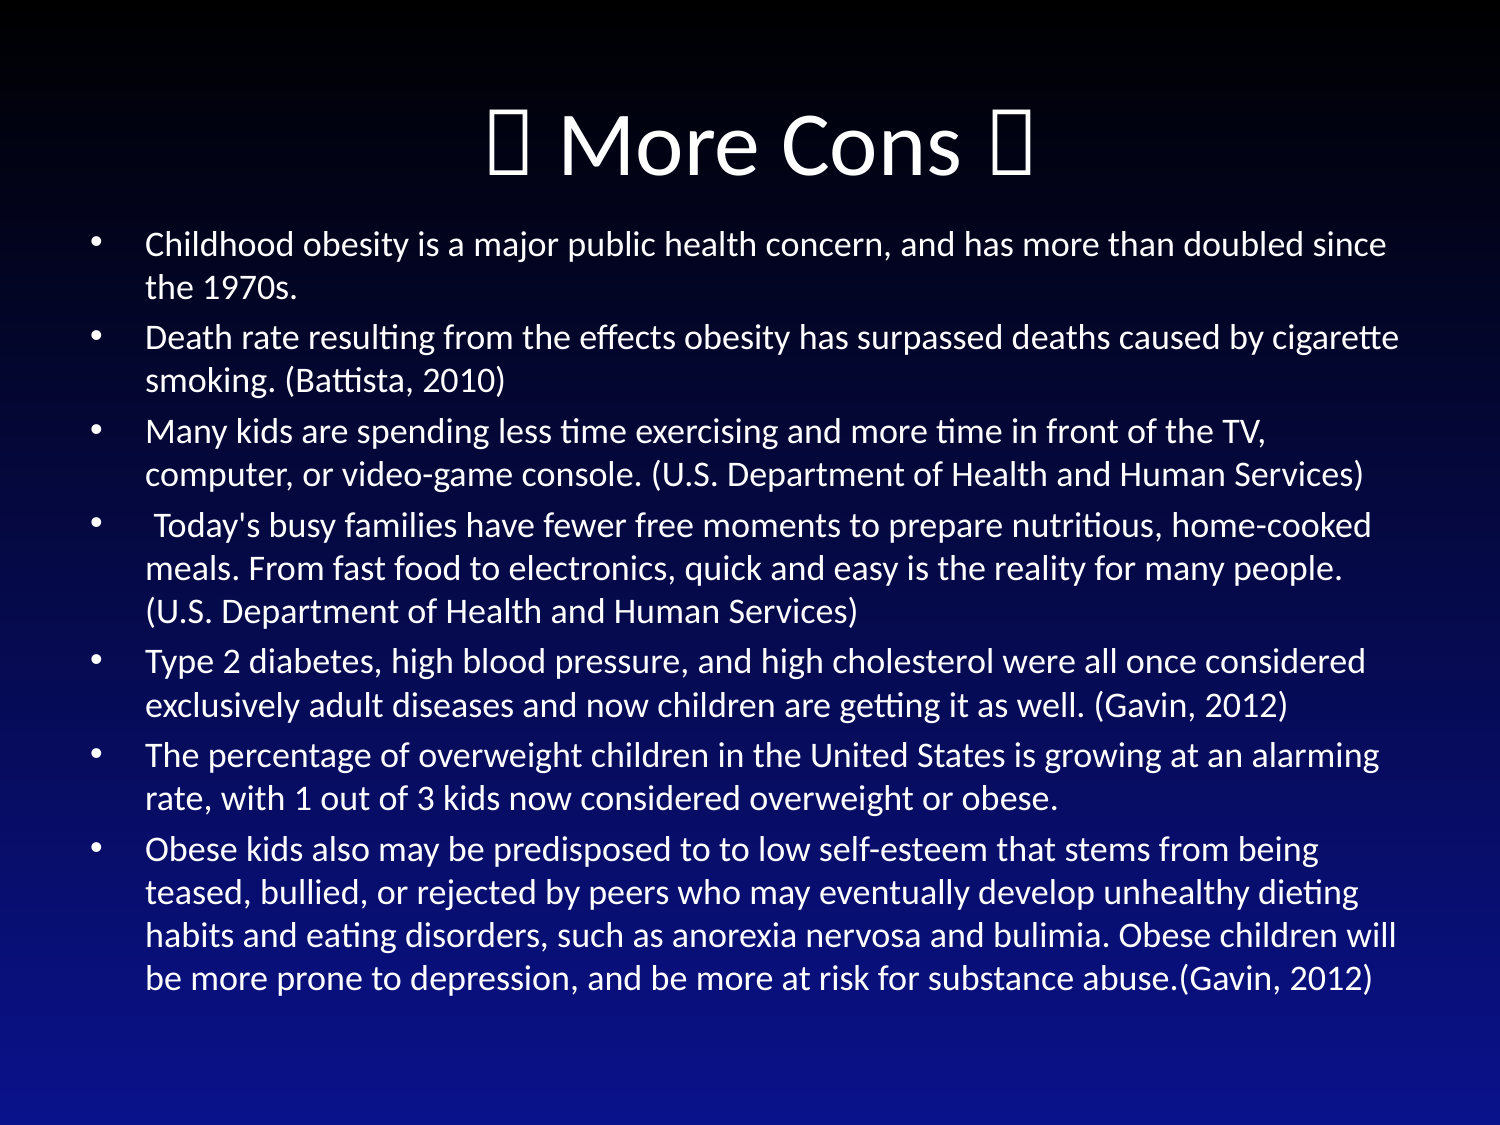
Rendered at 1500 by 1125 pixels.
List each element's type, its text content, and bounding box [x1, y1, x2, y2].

title  More Cons  [75, 45, 1425, 212]
list Childhood obesity is a major public health concern, and has more than doubled since the 1970s. Death rate resulting from the effects obesity has surpassed deaths caused by cigarette smoking. (Battista, 2010) Many kids are spending less time exercising and more time in front of the TV, computer, or video-game console. (U.S. Department of Health and Human Services) Today's busy families have fewer free moments to prepare nutritious, home-cooked meals. From fast food to electronics, quick and easy is the reality for many people. (U.S. Department of Health and Human Services) Type 2 diabetes, high blood pressure, and high cholesterol were all once considered exclusively adult diseases and now children are getting it as well. (Gavin, 2012) The percentage of overweight children in the United States is growing at an alarming rate, with 1 out of 3 kids now considered overweight or obese. Obese kids also may be predisposed to to low self-esteem that stems from being teased, bullied, or rejected by peers who may eventually develop unhealthy dieting habits and eating disorders, such as anorexia nervosa and bulimia. Obese children will be more prone to depression, and be more at risk for substance abuse.(Gavin, 2012) [75, 212, 1425, 1063]
